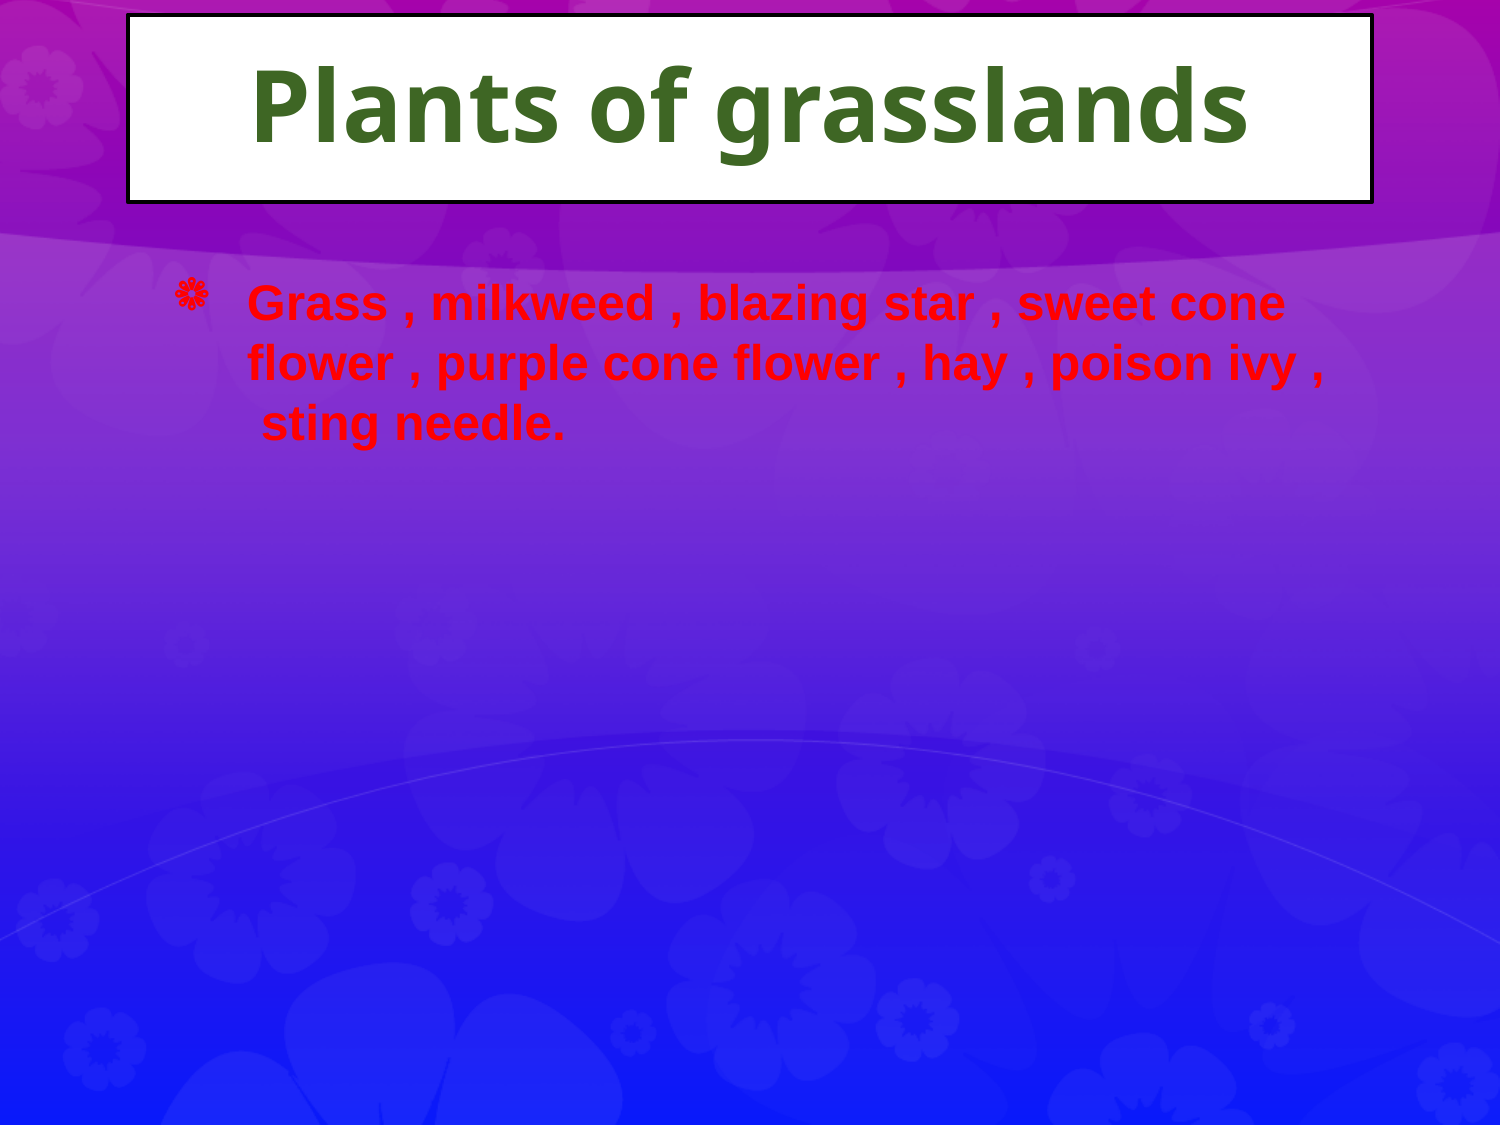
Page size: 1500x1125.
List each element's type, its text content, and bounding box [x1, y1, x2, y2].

picture [0, 0, 1500, 1125]
title Plants of grasslands [126, 13, 1374, 204]
list Grass , milkweed , blazing star , sweet cone flower , purple cone flower , hay , poison ivy , sting needle. [156, 262, 1344, 967]
